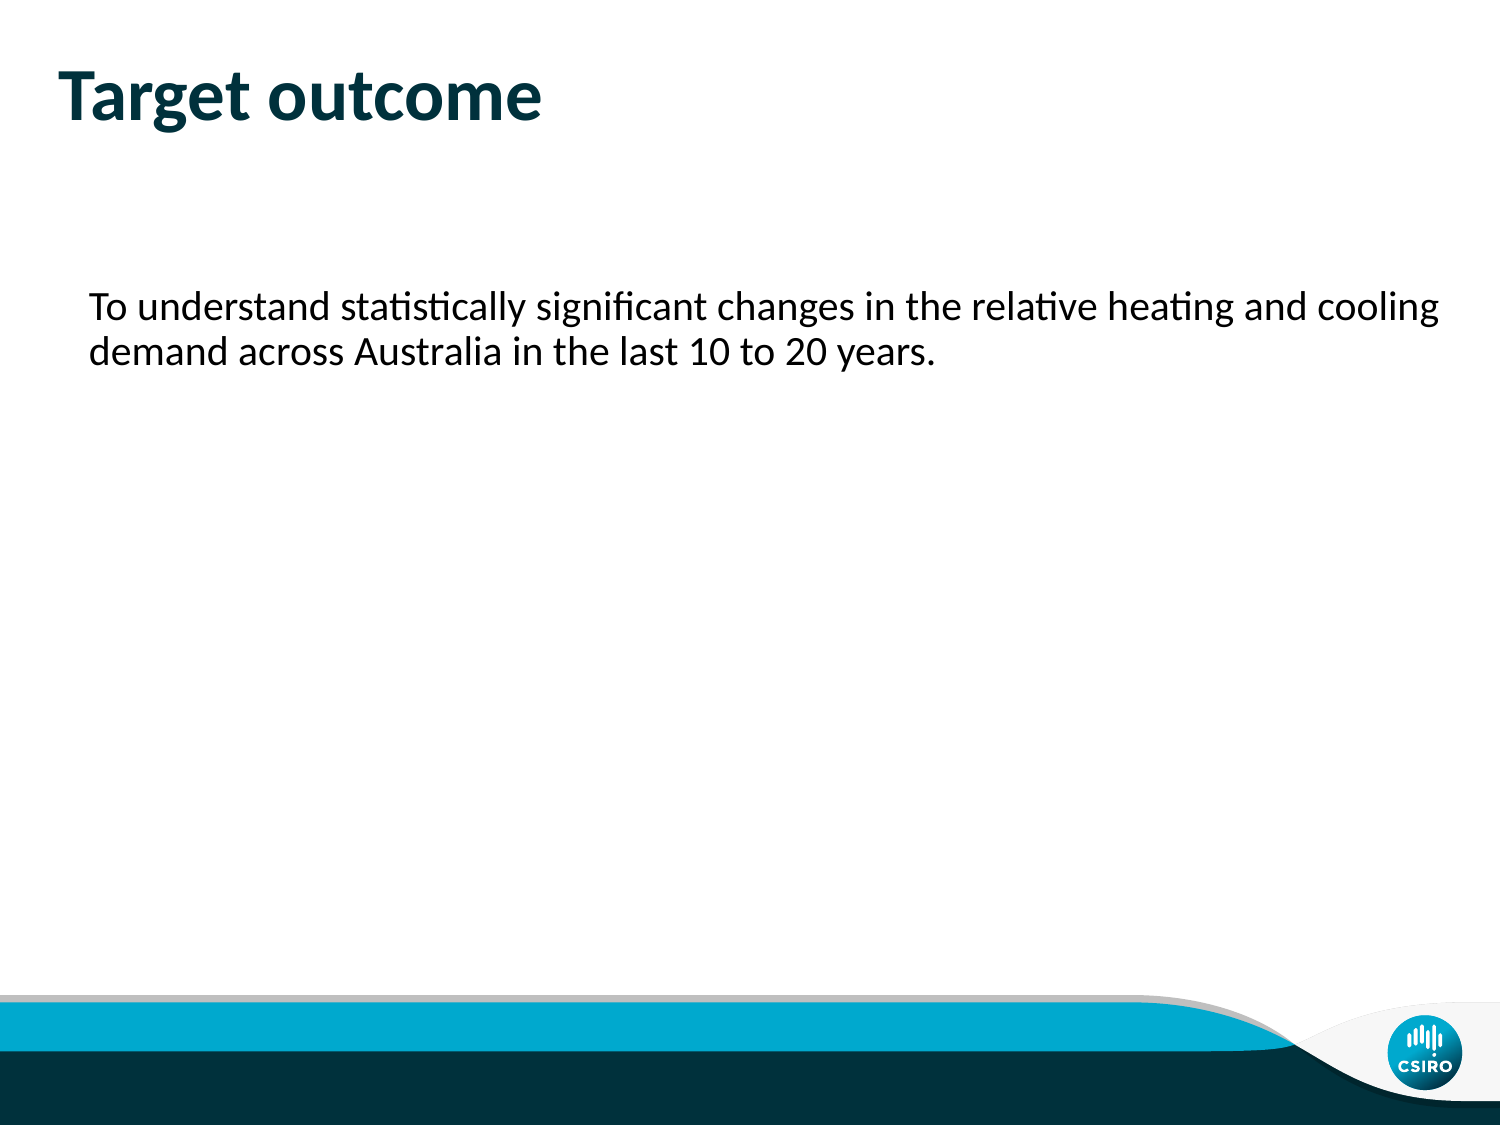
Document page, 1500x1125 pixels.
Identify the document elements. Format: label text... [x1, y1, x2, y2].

title Target outcome [58, 45, 1447, 185]
list To understand statistically significant changes in the relative heating and cooling demand across Australia in the last 10 to 20 years. [53, 137, 1442, 888]
